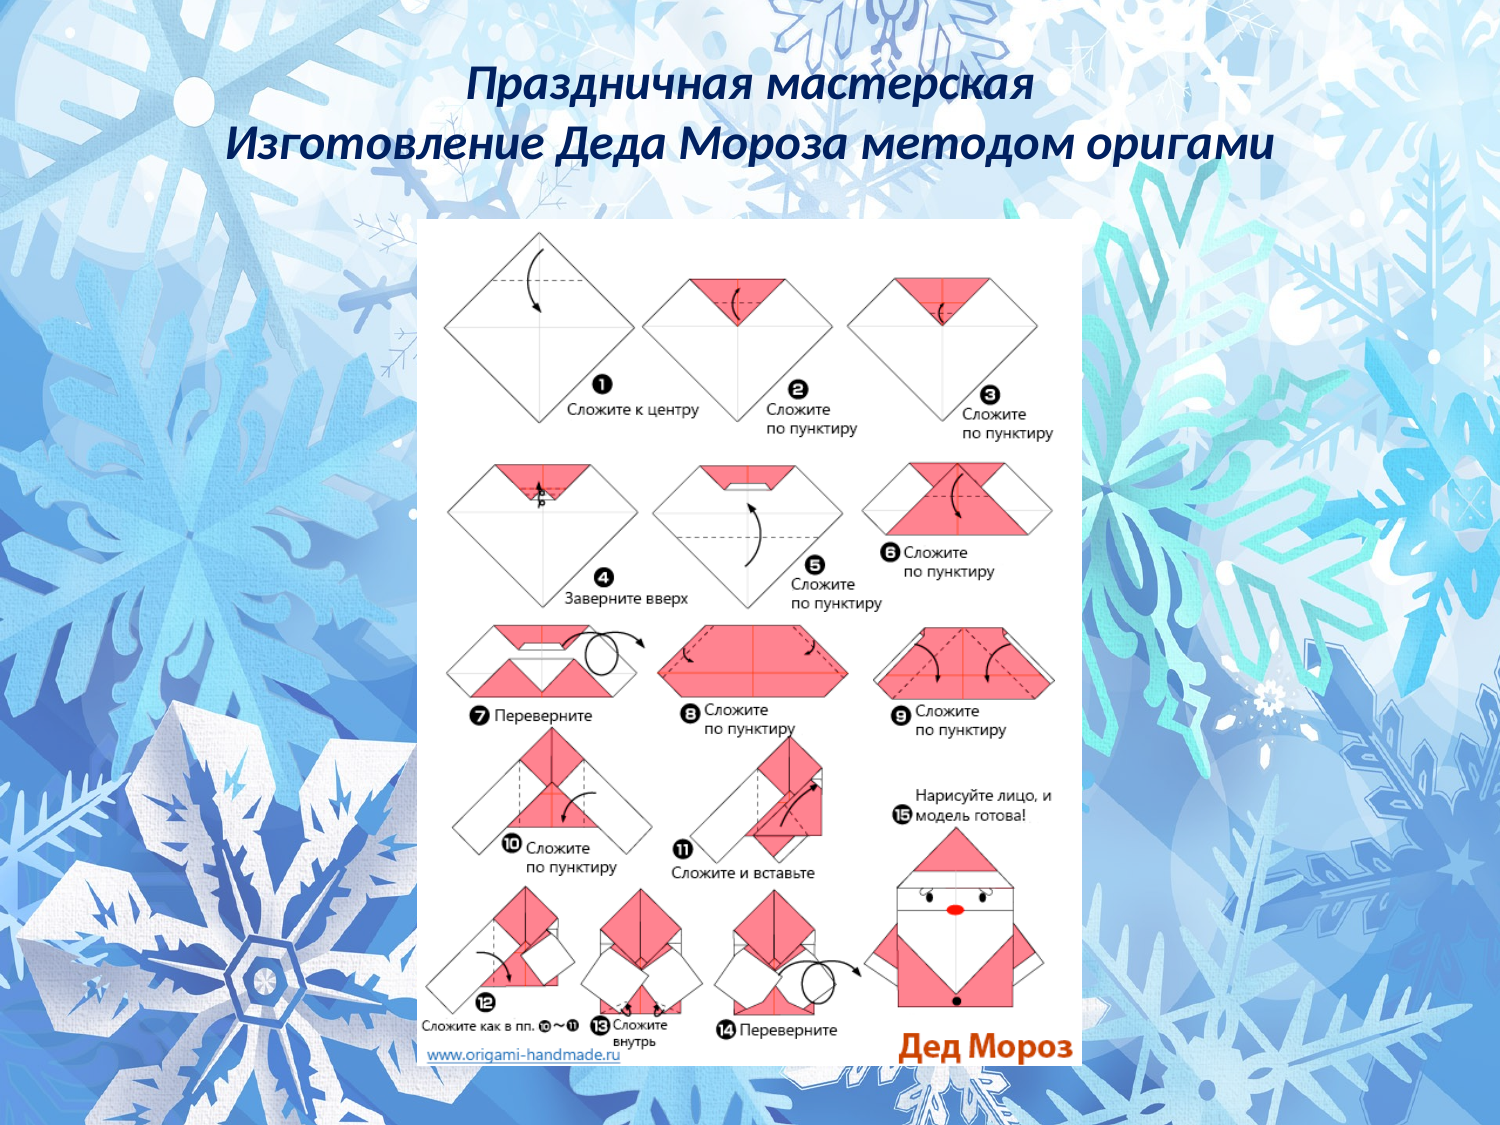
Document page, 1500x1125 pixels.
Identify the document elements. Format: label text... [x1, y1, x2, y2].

text_box Праздничная мастерская Изготовление Деда Мороза методом оригами [58, 42, 1442, 178]
picture [417, 219, 1083, 1066]
